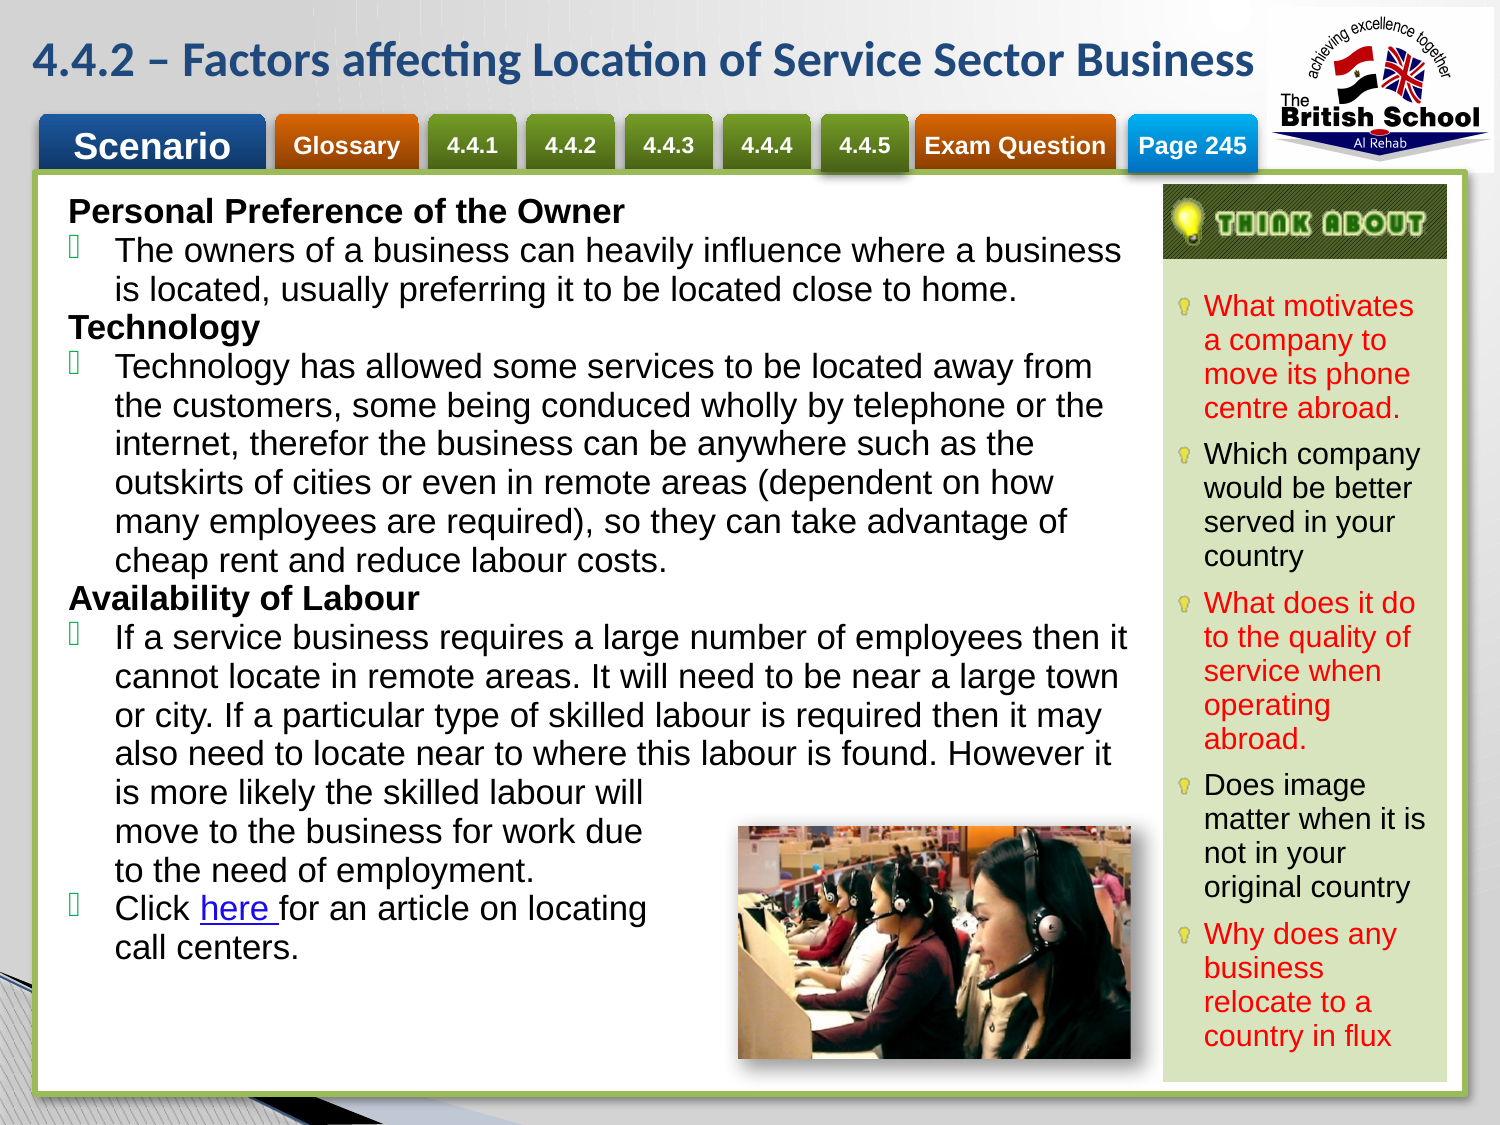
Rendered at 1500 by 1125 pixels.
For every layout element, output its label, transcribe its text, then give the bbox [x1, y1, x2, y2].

table_header Personal Preference of the Owner The owners of a business can heavily influence where a business is located, usually preferring it to be located close to home. Technology Technology has allowed some services to be located away from the customers, some being conduced wholly by telephone or the internet, therefor the business can be anywhere such as the outskirts of cities or even in remote areas (dependent on how many employees are required), so they can take advantage of cheap rent and reduce labour costs. Availability of Labour If a service business requires a large number of employees then it cannot locate in remote areas. It will need to be near a large town or city. If a particular type of skilled labour is required then it may also need to locate near to where this labour is found. However it is more likely the skilled labour will move to the business for work due to the need of employment. Click here for an article on locating call centers. [53, 184, 1146, 1069]
picture [1169, 195, 1430, 251]
picture [1174, 774, 1193, 796]
picture [1174, 923, 1193, 945]
title 4.4.2 – Factors affecting Location of Service Sector Business [17, 7, 1282, 106]
picture [1174, 294, 1193, 317]
picture [281, 1114, 303, 1125]
picture [1174, 592, 1193, 614]
picture [1174, 443, 1193, 465]
text_box Page 245 [1127, 114, 1258, 173]
picture [1267, 7, 1495, 173]
table_cell What motivates a company to move its phone centre abroad. Which company would be better served in your country What does it do to the quality of service when operating abroad. Does image matter when it is not in your original country Why does any business relocate to a country in flux [1163, 259, 1447, 1082]
table_header [1163, 184, 1447, 259]
picture [737, 826, 1131, 1059]
